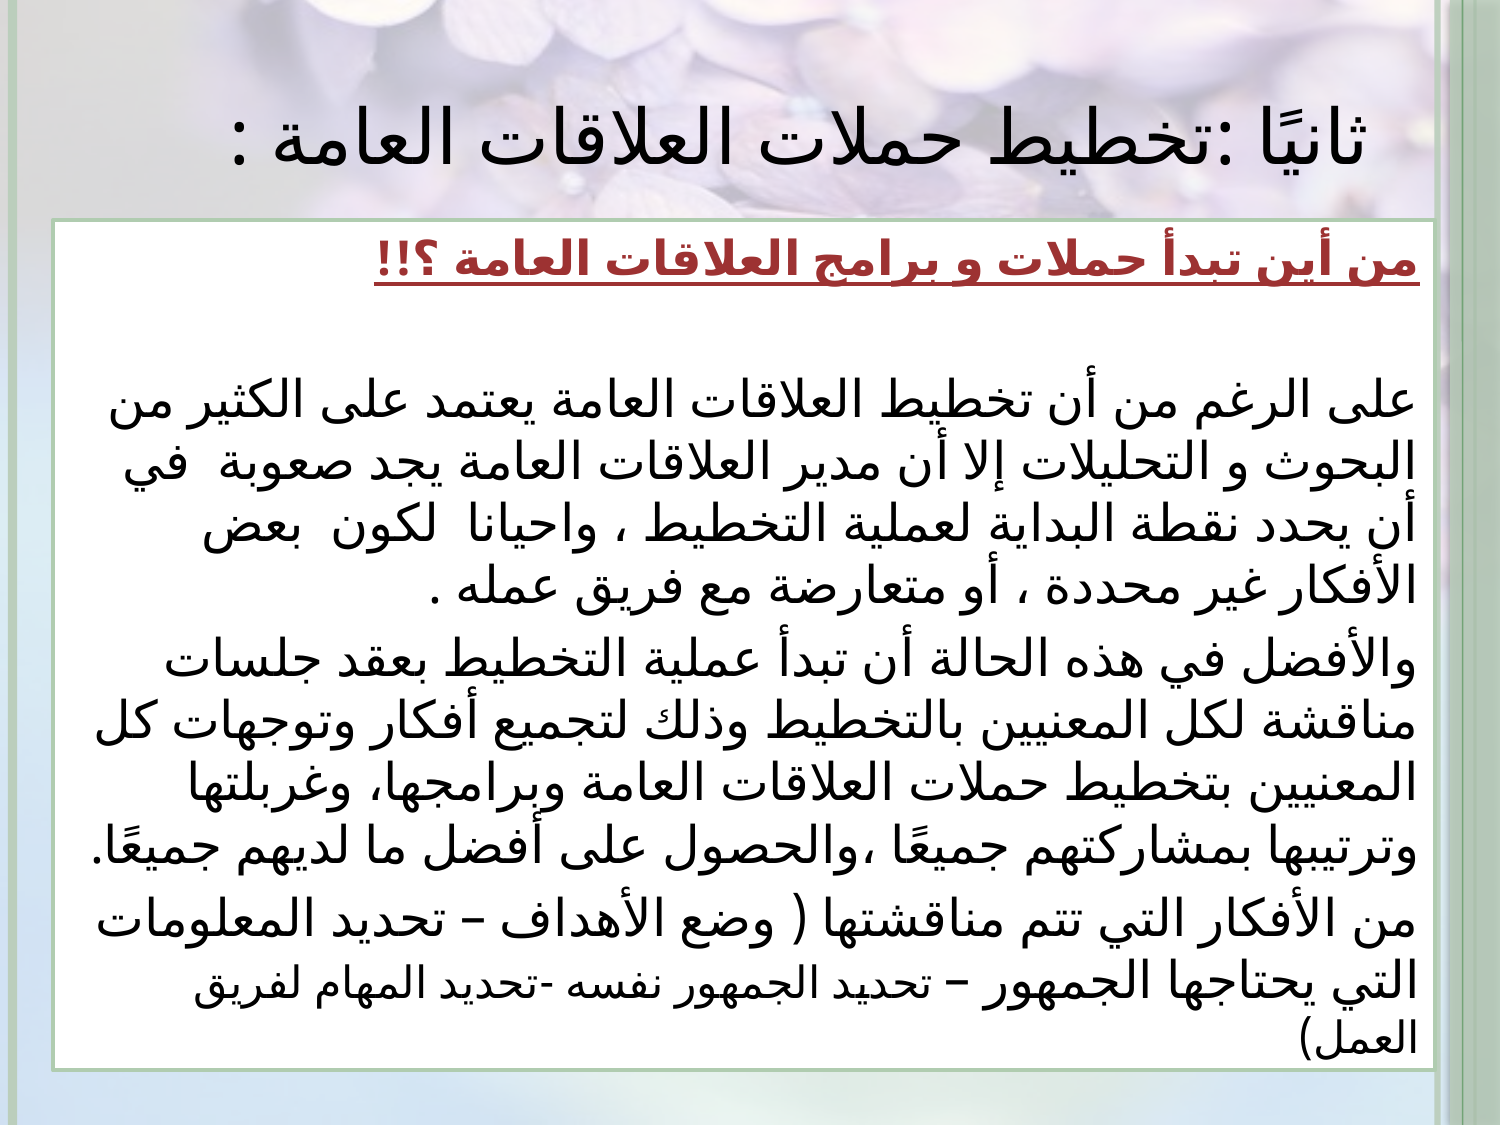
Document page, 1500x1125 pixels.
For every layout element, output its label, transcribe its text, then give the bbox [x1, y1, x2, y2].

title ثانيًا :تخطيط حملات العلاقات العامة : [159, 0, 1385, 188]
list من أين تبدأ حملات و برامج العلاقات العامة ؟!! على الرغم من أن تخطيط العلاقات العامة يعتمد على الكثير من البحوث و التحليلات إلا أن مدير العلاقات العامة يجد صعوبة في أن يحدد نقطة البداية لعملية التخطيط ، واحيانا لكون بعض الأفكار غير محددة ، أو متعارضة مع فريق عمله . والأفضل في هذه الحالة أن تبدأ عملية التخطيط بعقد جلسات مناقشة لكل المعنيين بالتخطيط وذلك لتجميع أفكار وتوجهات كل المعنيين بتخطيط حملات العلاقات العامة وبرامجها، وغربلتها وترتيبها بمشاركتهم جميعًا ،والحصول على أفضل ما لديهم جميعًا. من الأفكار التي تتم مناقشتها ( وضع الأهداف – تحديد المعلومات التي يحتاجها الجمهور – تحديد الجمهور نفسه -تحديد المهام لفريق العمل) [51, 218, 1437, 1072]
